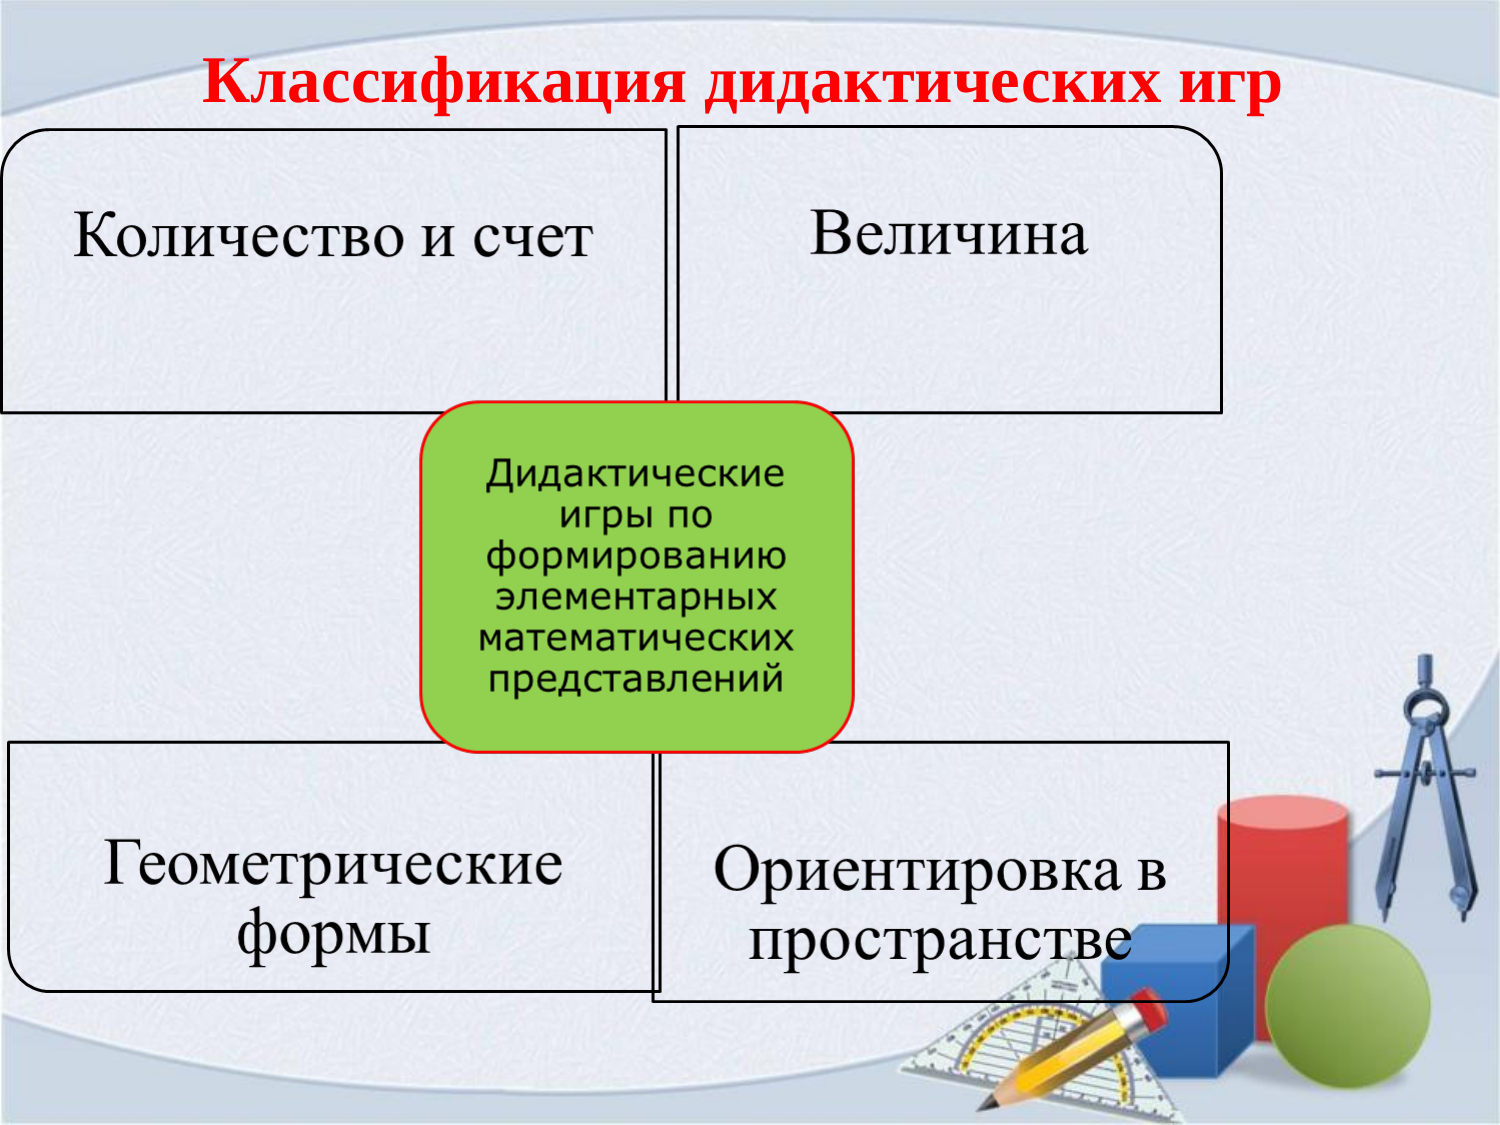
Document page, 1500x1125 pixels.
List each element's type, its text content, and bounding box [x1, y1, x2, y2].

text_box Классификация дидактических игр [159, 0, 1329, 152]
picture [0, 0, 1500, 1125]
